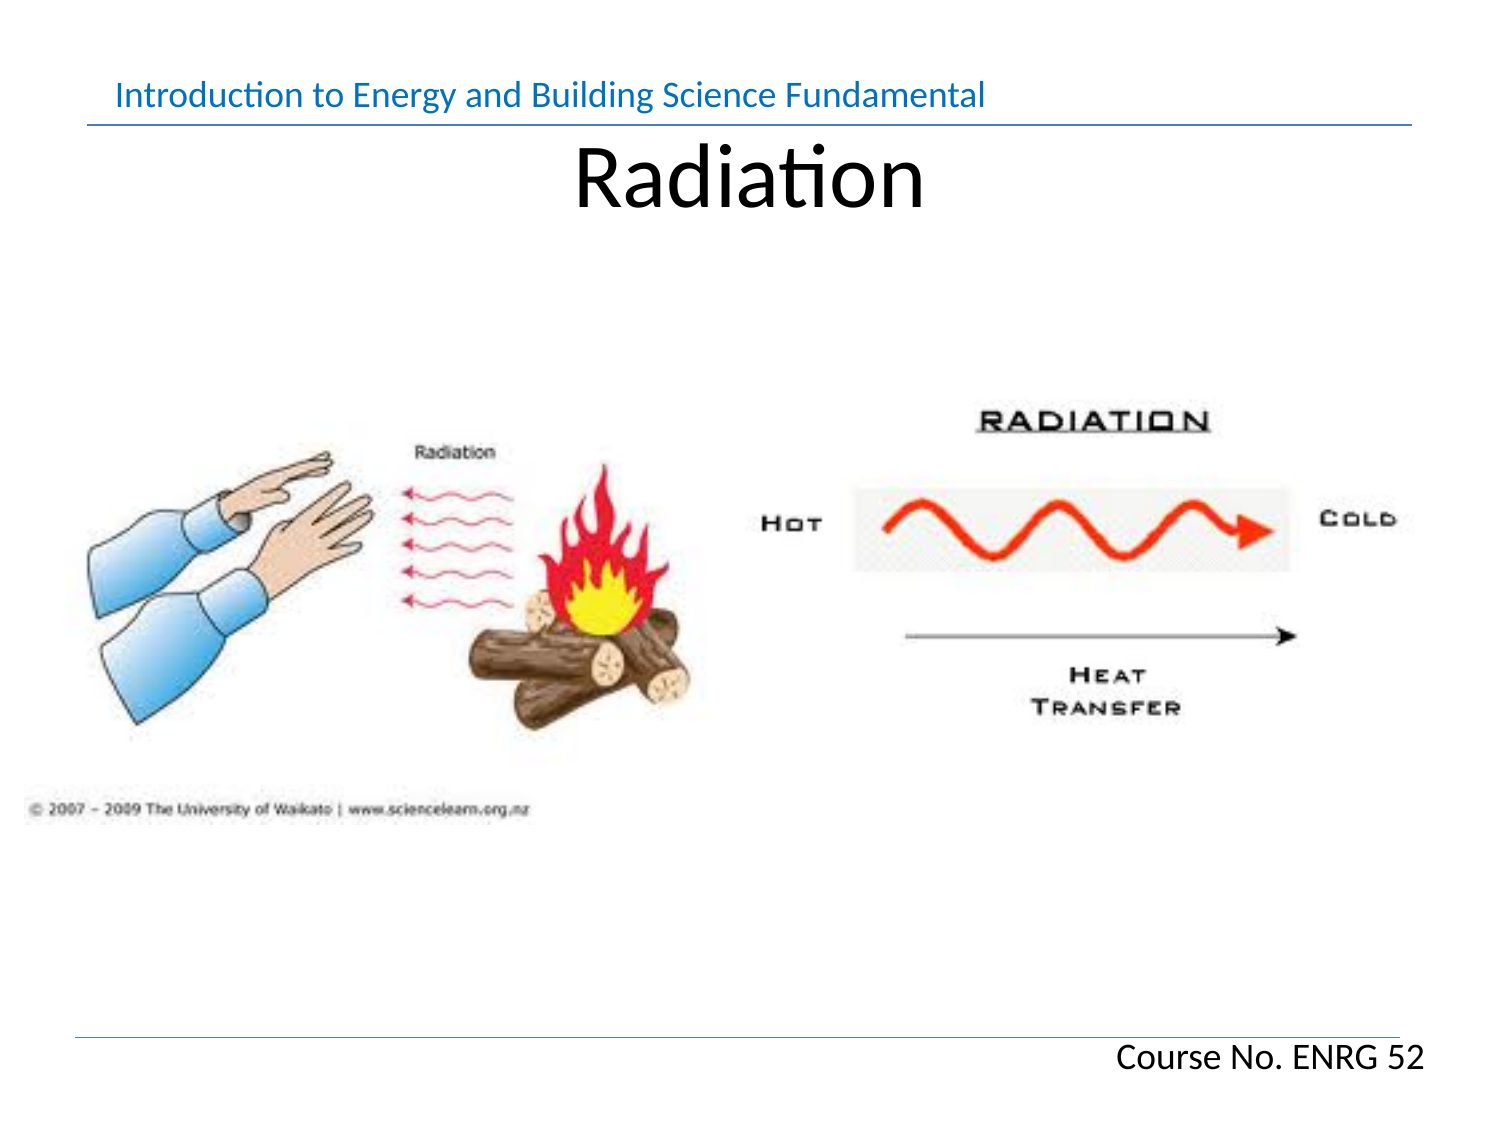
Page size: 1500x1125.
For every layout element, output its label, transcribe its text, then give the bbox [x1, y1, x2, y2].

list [727, 362, 1442, 766]
title Radiation [75, 92, 1425, 250]
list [24, 337, 758, 826]
